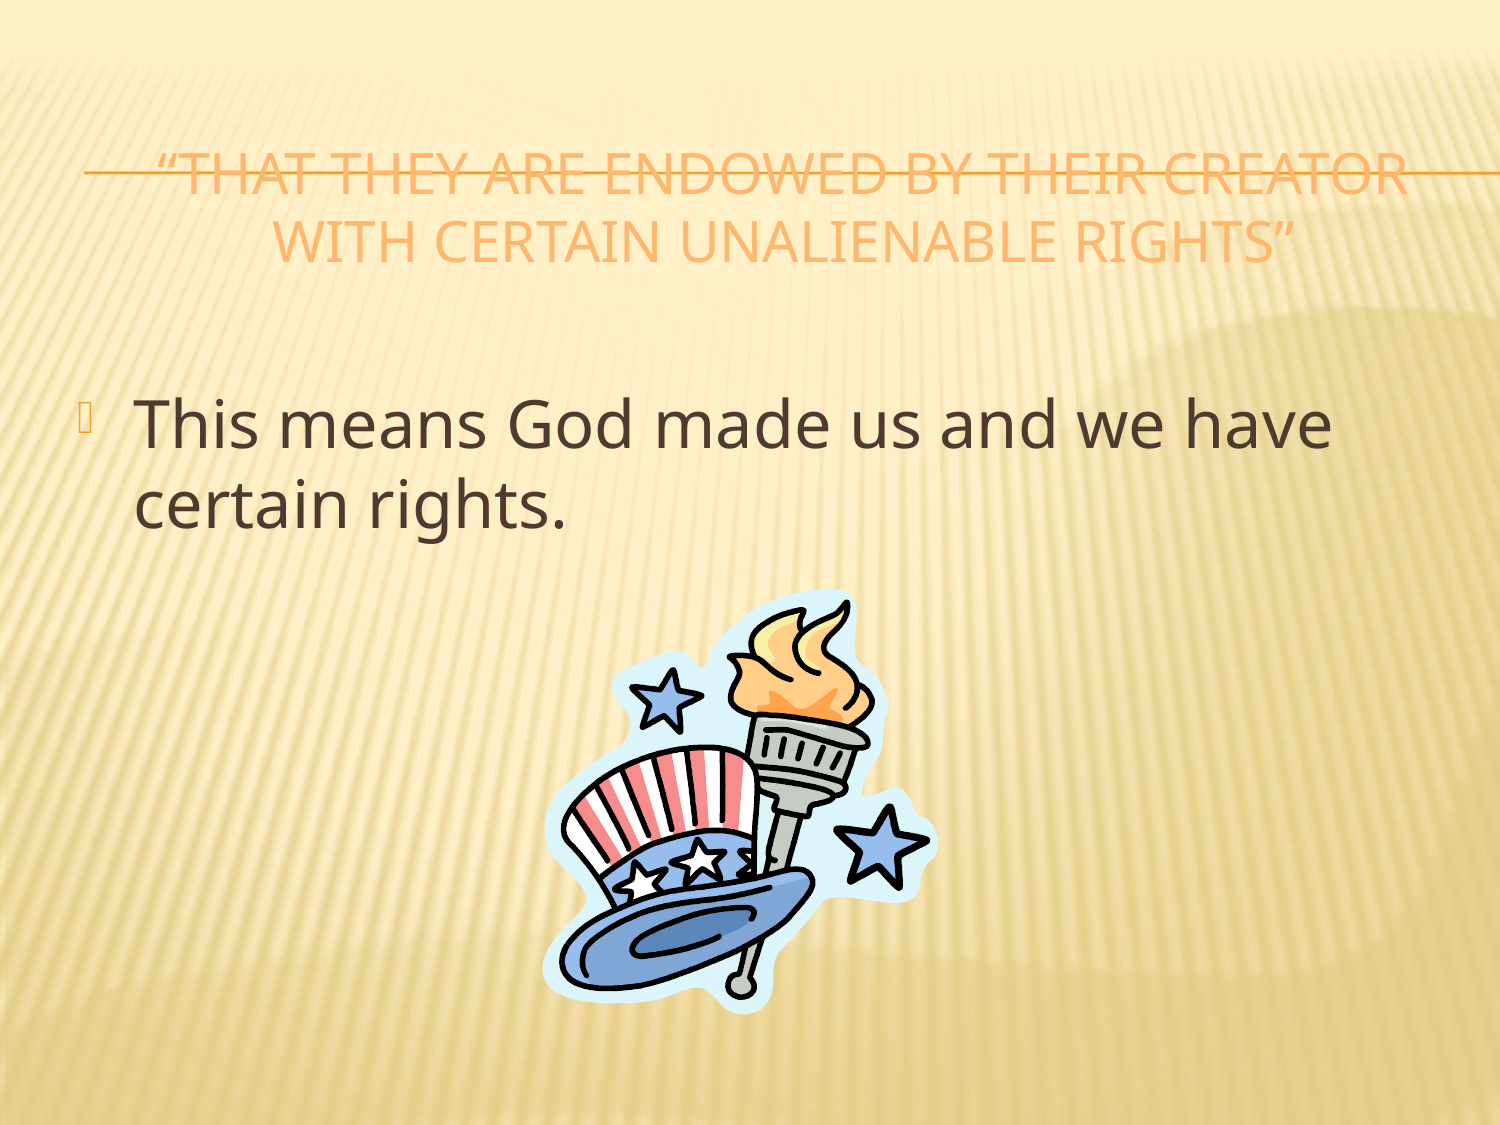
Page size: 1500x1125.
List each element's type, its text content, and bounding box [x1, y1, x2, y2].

picture [537, 587, 944, 1020]
title “that they are endowed by their Creator with certain unalienable rights” [75, 125, 1425, 355]
list This means God made us and we have certain rights. [62, 375, 1413, 1125]
